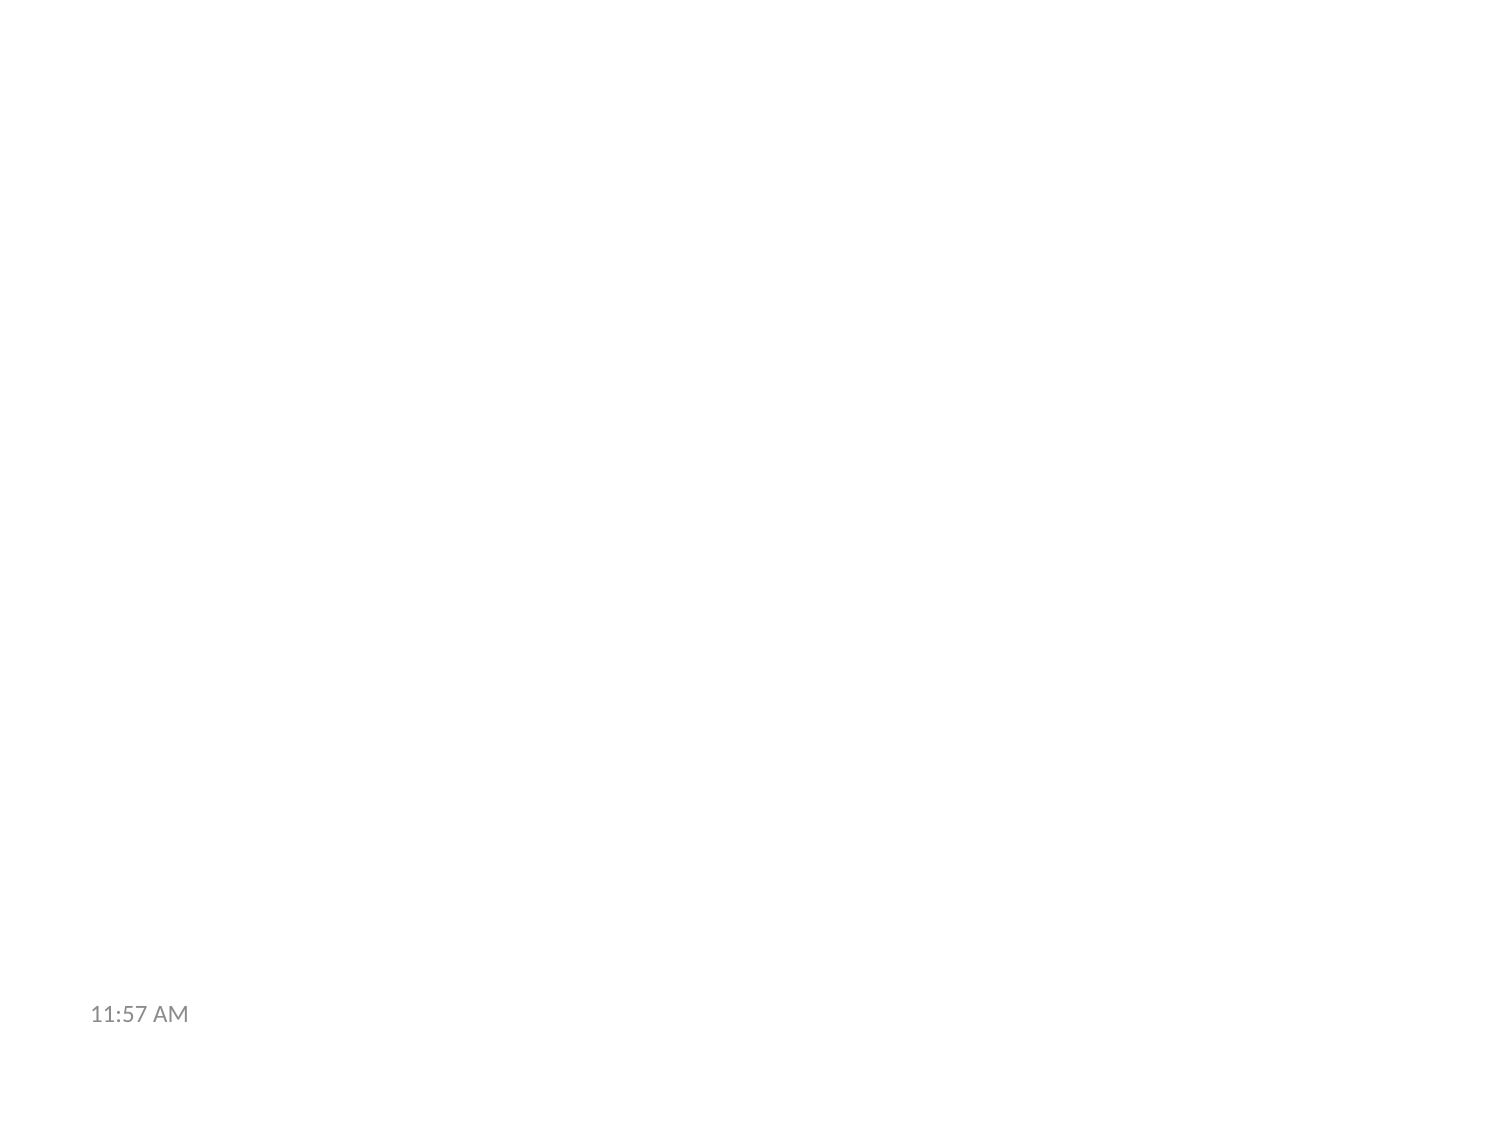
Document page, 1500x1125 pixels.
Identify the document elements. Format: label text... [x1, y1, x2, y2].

text_box 3:35 PM [75, 982, 425, 1043]
